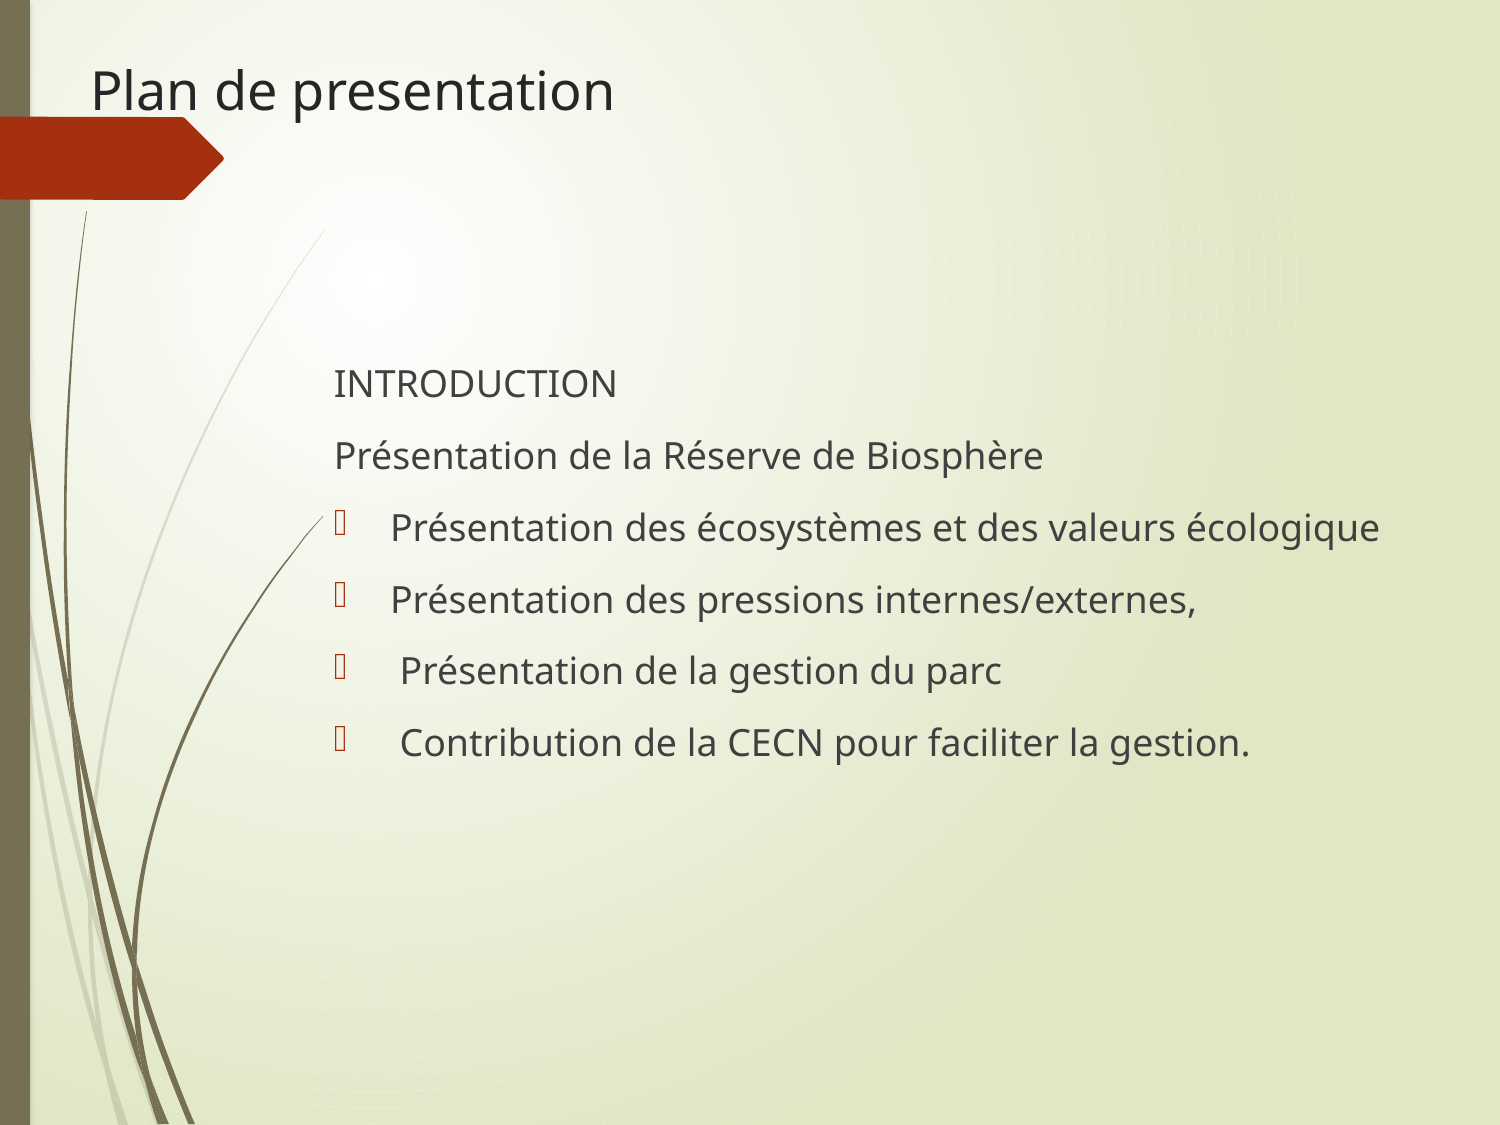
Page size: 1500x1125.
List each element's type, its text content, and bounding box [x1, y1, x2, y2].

title Plan de presentation [75, 45, 1425, 209]
list INTRODUCTION Présentation de la Réserve de Biosphère Présentation des écosystèmes et des valeurs écologique Présentation des pressions internes/externes, Présentation de la gestion du parc Contribution de la CECN pour faciliter la gestion. [318, 350, 1400, 970]
